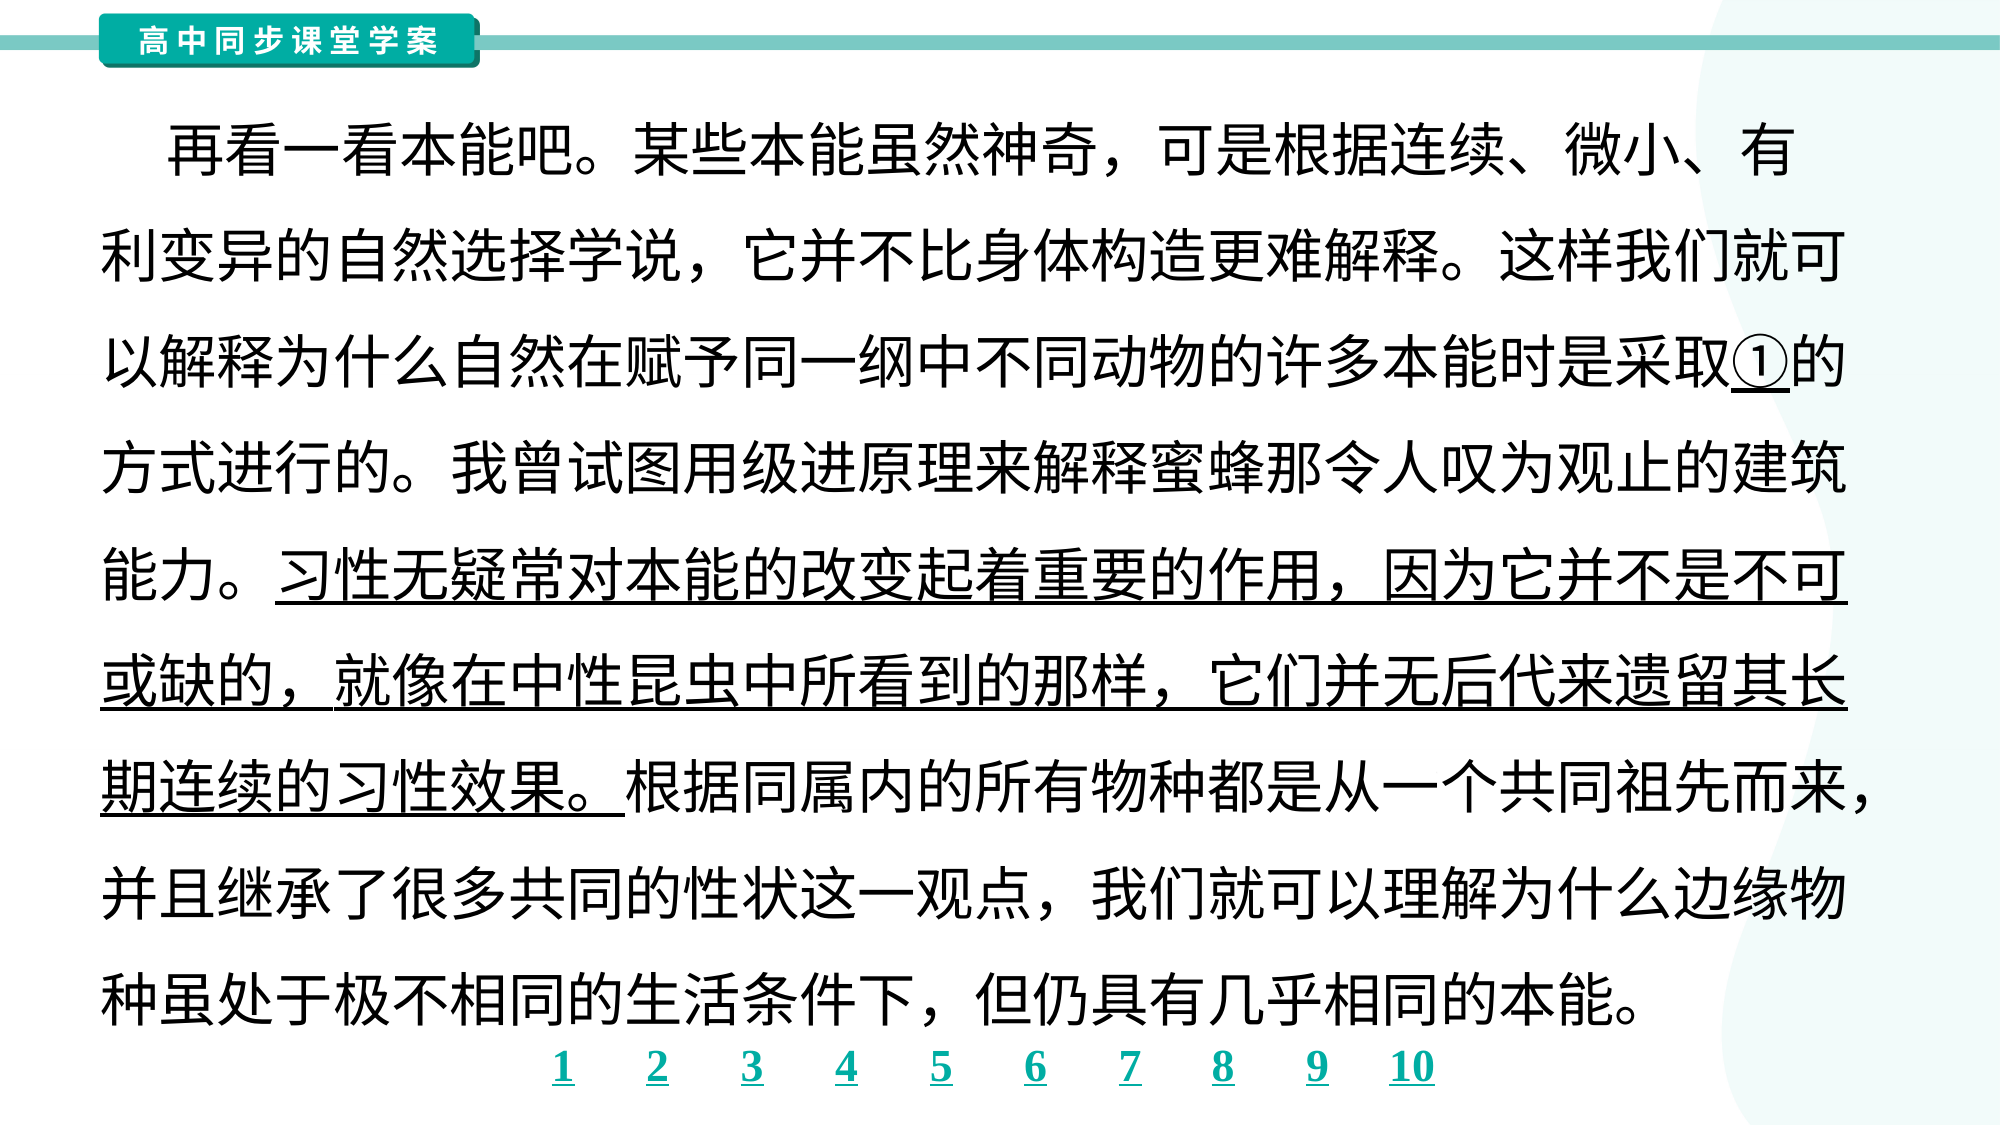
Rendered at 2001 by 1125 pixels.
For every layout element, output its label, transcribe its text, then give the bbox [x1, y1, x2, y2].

text_box 再看一看本能吧。某些本能虽然神奇，可是根据连续、微小、有 利变异的自然选择学说，它并不比身体构造更难解释。这样我们就可 以解释为什么自然在赋予同一纲中不同动物的许多本能时是采取①的 方式进行的。我曾试图用级进原理来解释蜜蜂那令人叹为观止的建筑 能力。习性无疑常对本能的改变起着重要的作用，因为它并不是不可 或缺的，就像在中性昆虫中所看到的那样，它们并无后代来遗留其长 期连续的习性效果。根据同属内的所有物种都是从一个共同祖先而来， 并且继承了很多共同的性状这一观点，我们就可以理解为什么边缘物 种虽处于极不相同的生活条件下，但仍具有几乎相同的本能。 [100, 76, 1899, 1033]
picture [0, 0, 2000, 1125]
